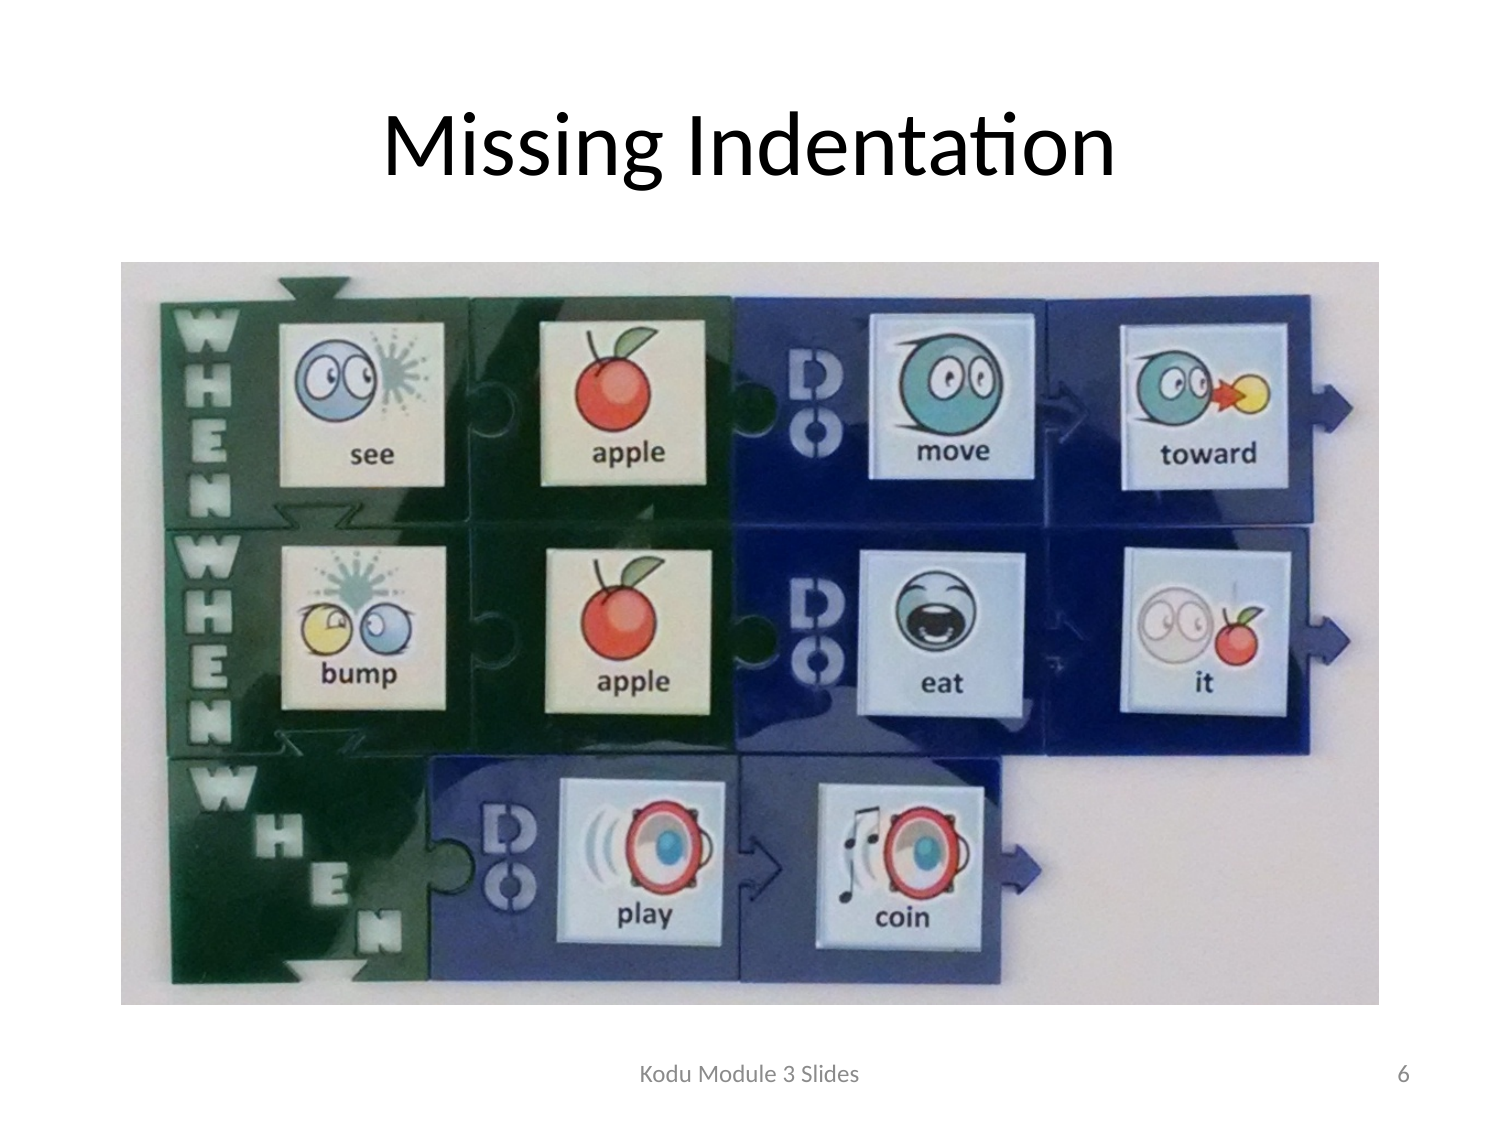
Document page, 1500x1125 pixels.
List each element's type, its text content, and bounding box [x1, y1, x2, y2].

title Missing Indentation [75, 45, 1425, 233]
slide_number 6 [1074, 1042, 1425, 1103]
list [120, 262, 1380, 1006]
footer Kodu Module 3 Slides [512, 1042, 988, 1103]
